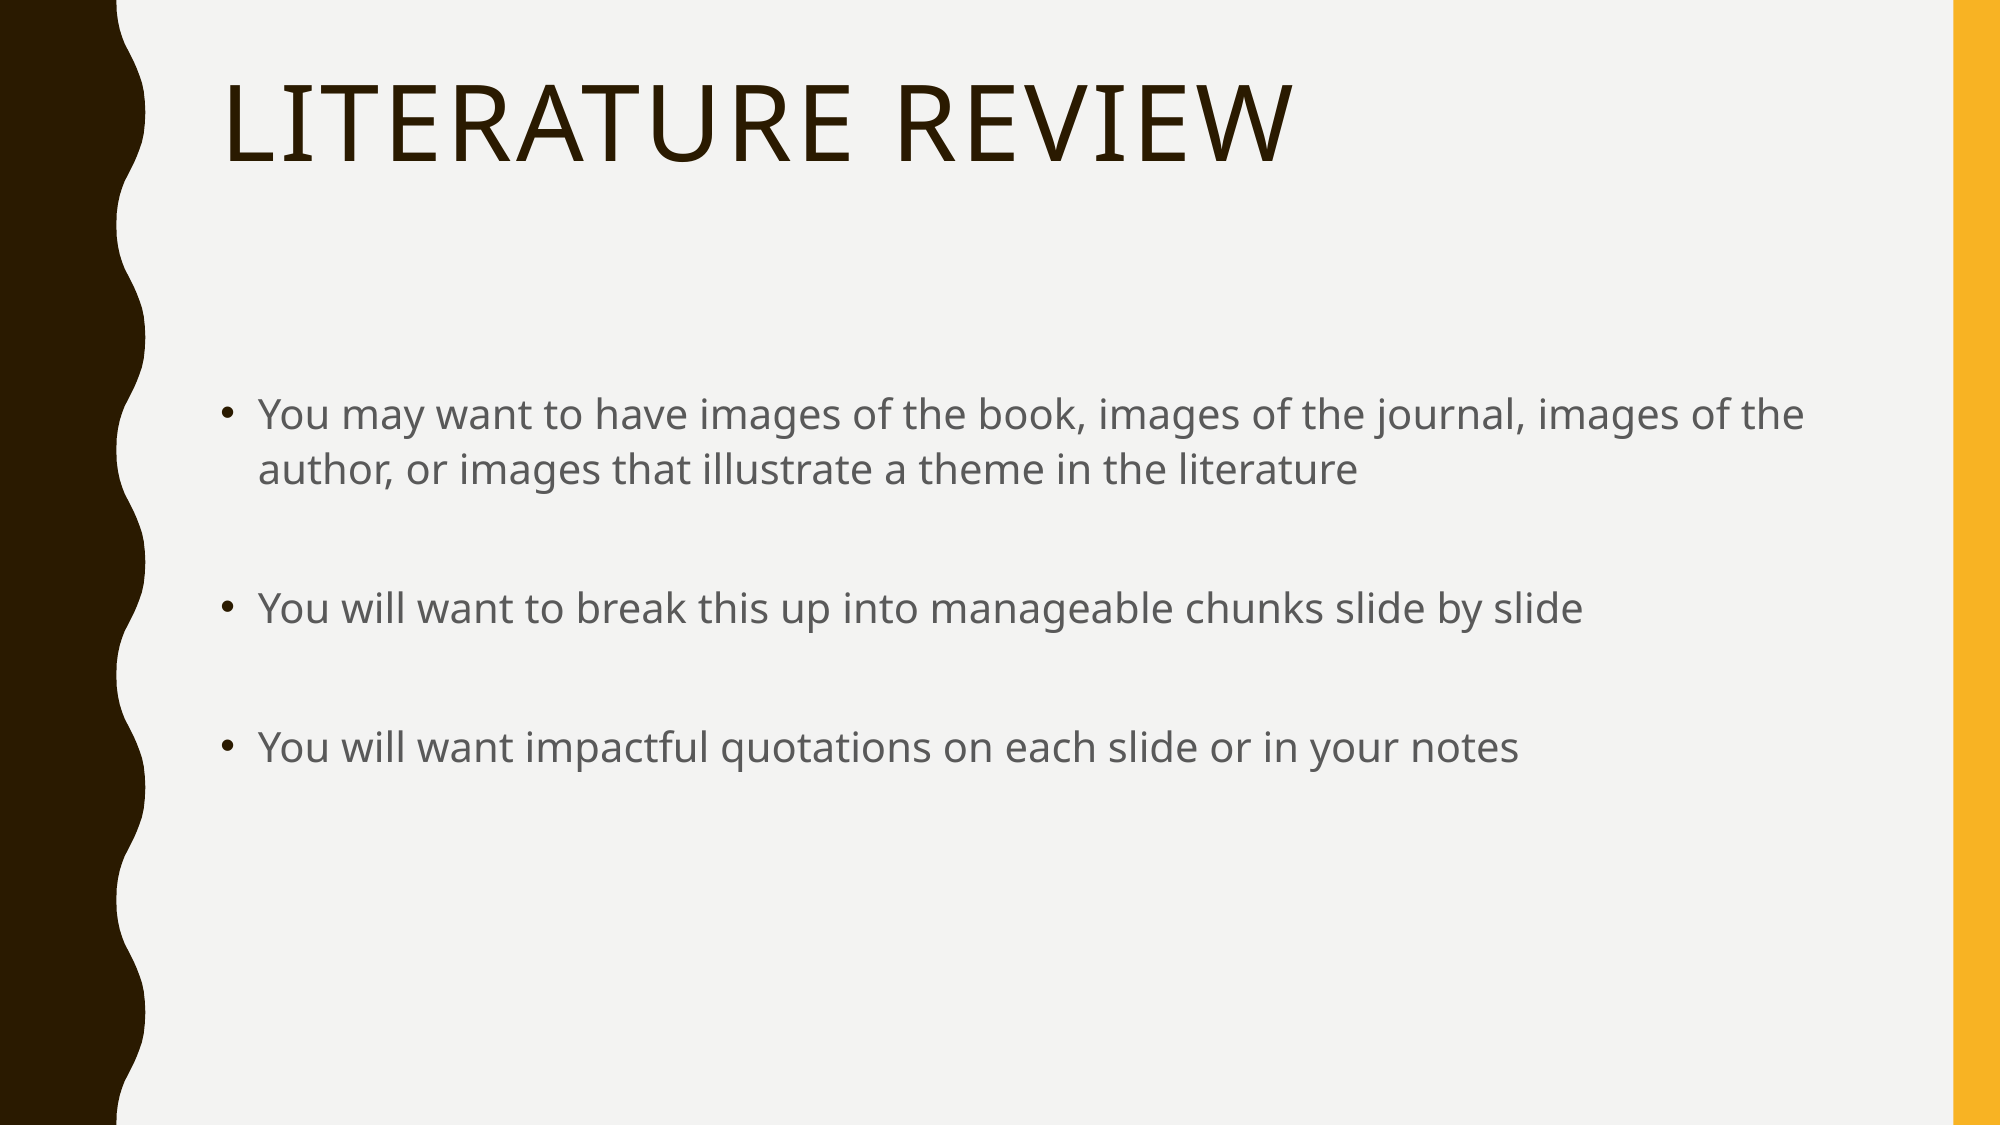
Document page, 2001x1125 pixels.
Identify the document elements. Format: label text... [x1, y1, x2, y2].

list You may want to have images of the book, images of the journal, images of the author, or images that illustrate a theme in the literature You will want to break this up into manageable chunks slide by slide You will want impactful quotations on each slide or in your notes [205, 375, 1875, 965]
title Literature review [205, 62, 1875, 308]
